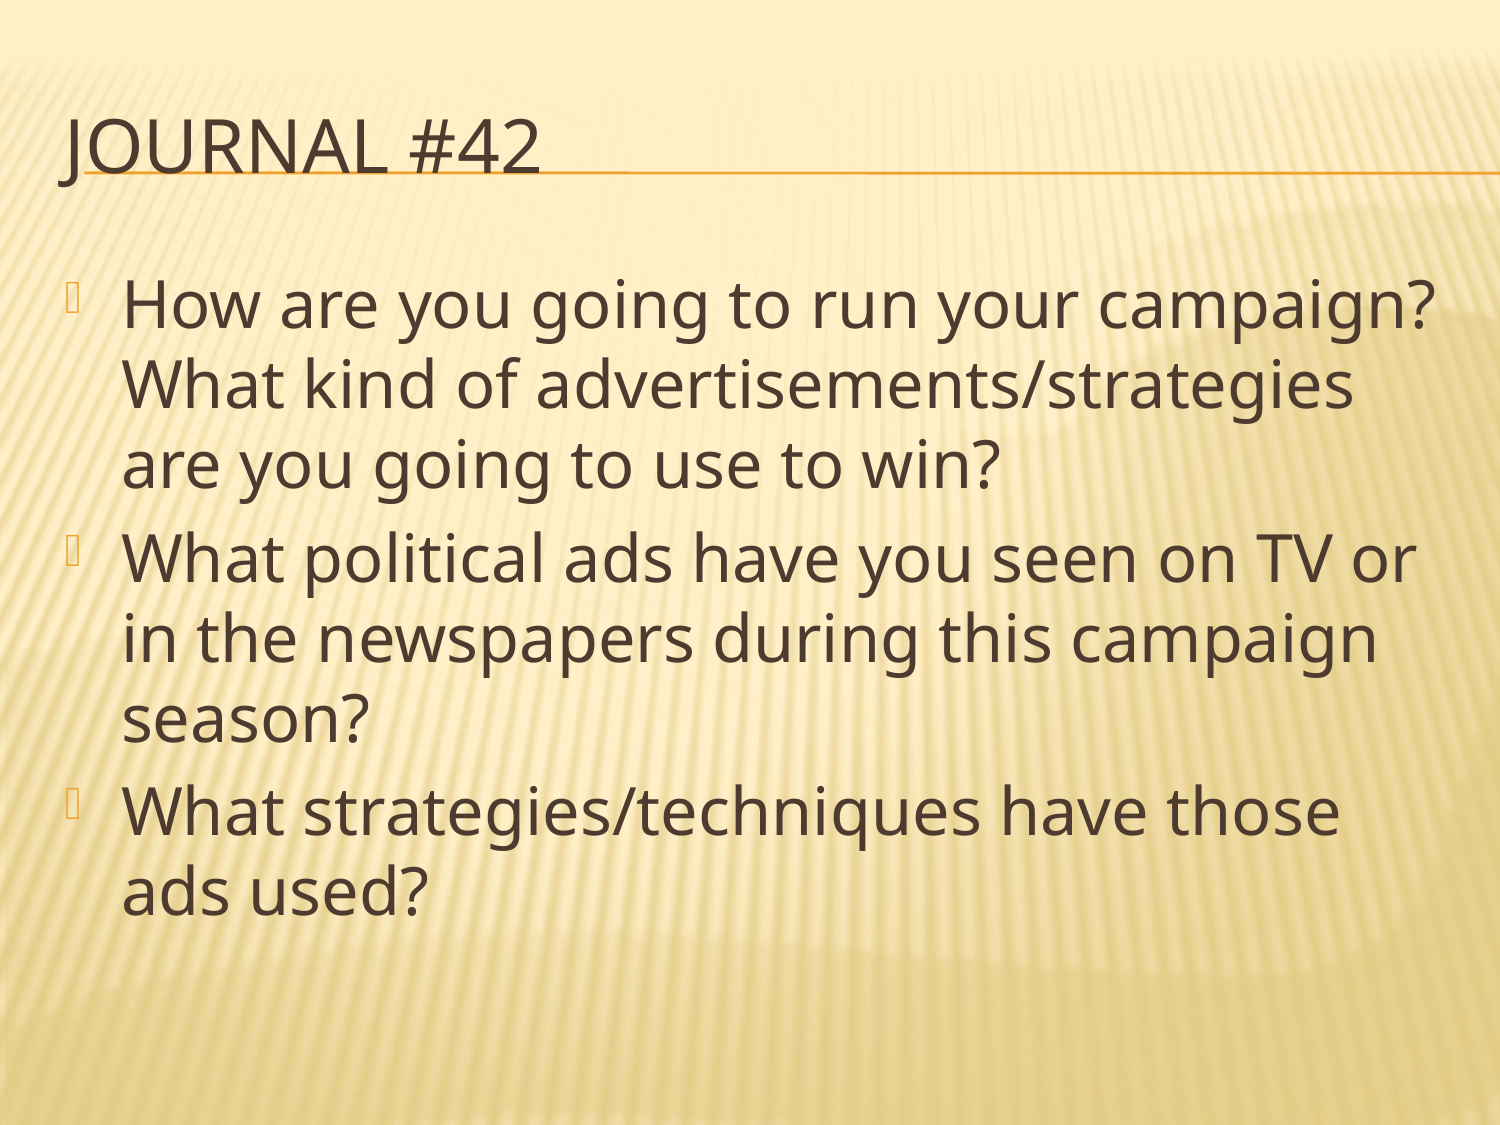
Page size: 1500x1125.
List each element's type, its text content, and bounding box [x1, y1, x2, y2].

list How are you going to run your campaign? What kind of advertisements/strategies are you going to use to win? What political ads have you seen on TV or in the newspapers during this campaign season? What strategies/techniques have those ads used? [50, 254, 1475, 998]
title Journal #42 [50, 75, 1475, 213]
